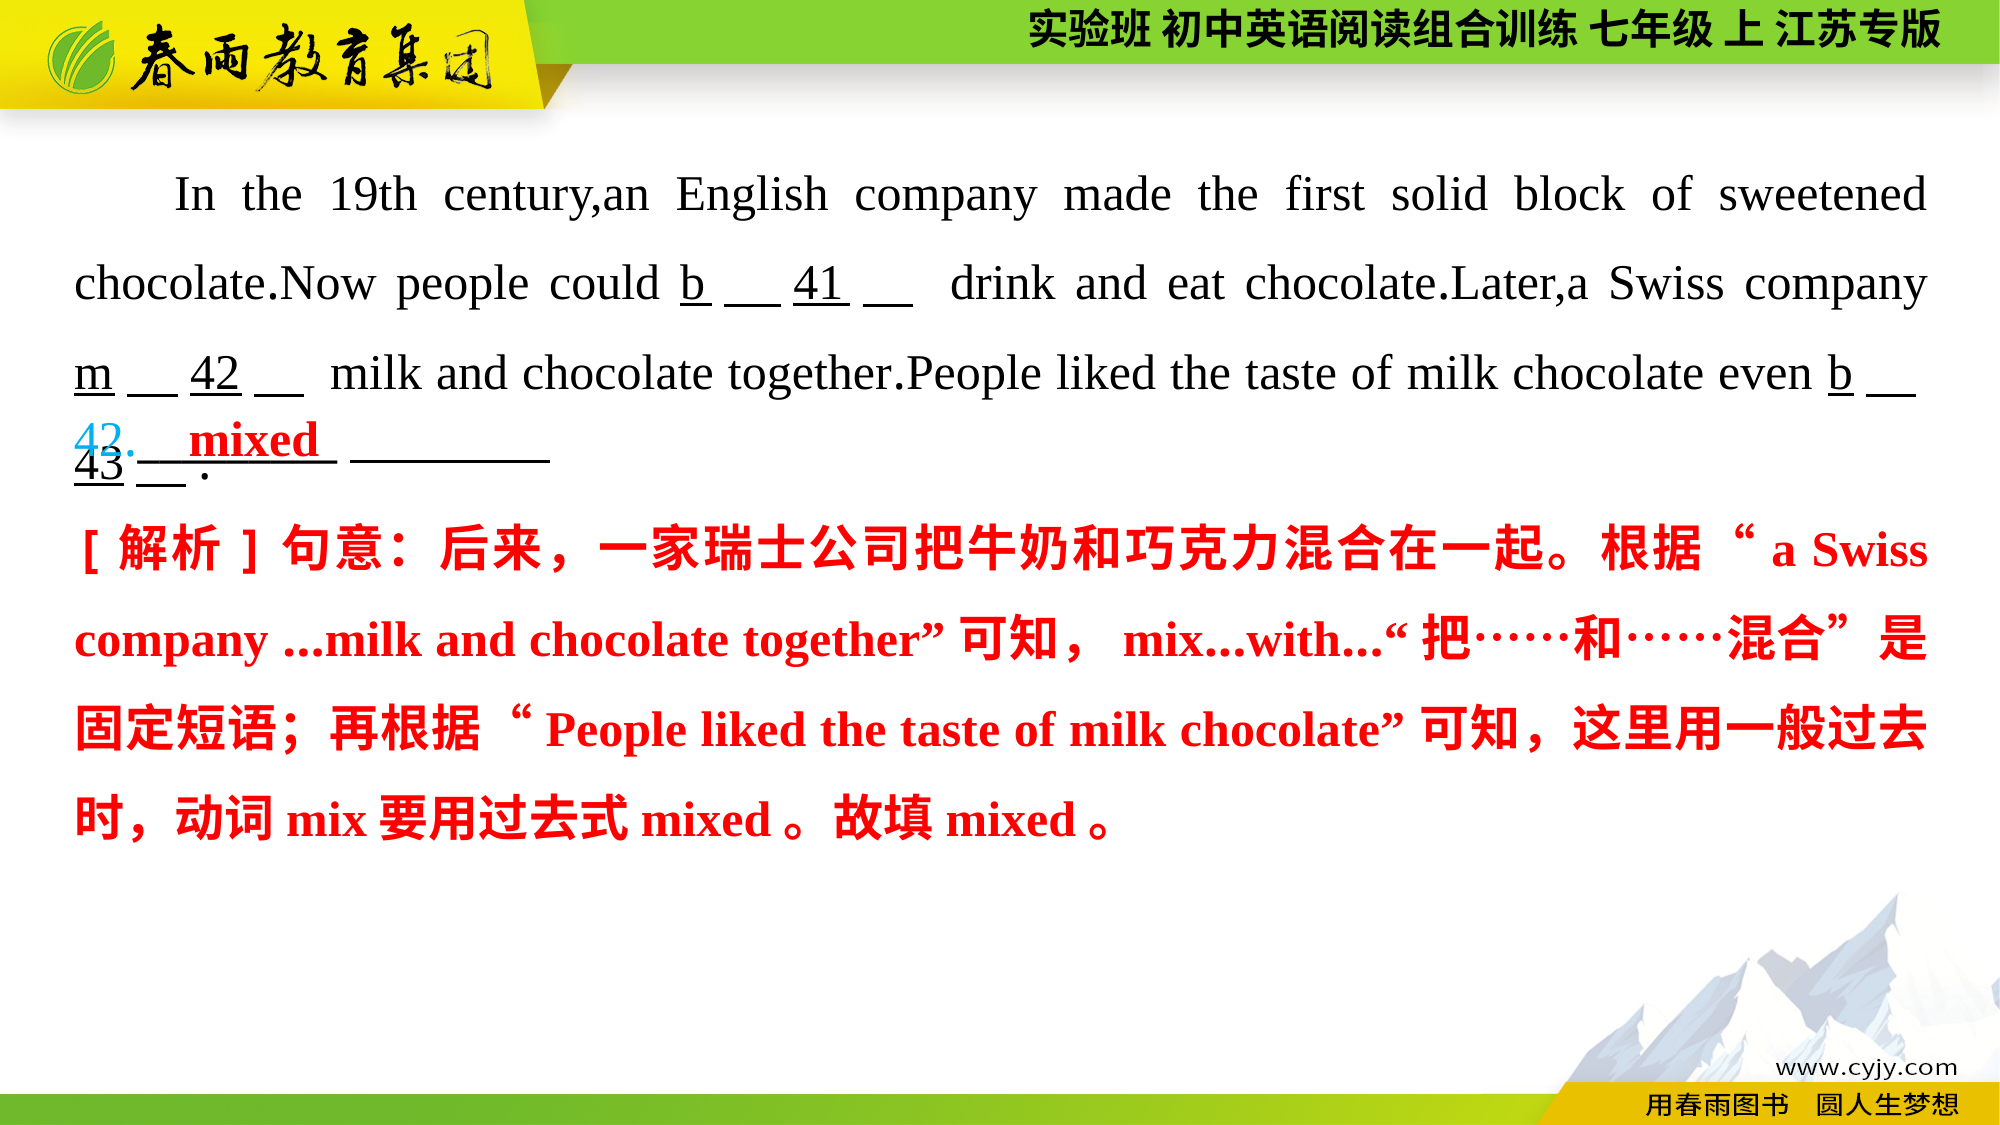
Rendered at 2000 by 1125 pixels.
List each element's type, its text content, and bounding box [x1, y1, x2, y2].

text_box 42._________ [335, 398, 1237, 474]
text_box mixed [173, 398, 335, 474]
picture [0, 0, 2000, 1125]
list In the 19th century,an English company made the first solid block of sweetened chocolate.Now people could b 41 drink and eat chocolate.Later,a Swiss company m 42 milk and chocolate together.People liked the taste of milk chocolate even b 43 . [59, 122, 1944, 399]
text_box [解析]句意：后来，一家瑞士公司把牛奶和巧克力混合在一起。根据“a Swiss company ...milk and chocolate together”可知，mix...with...“把……和……混合”是固定短语；再根据“People liked the taste of milk chocolate”可知，这里用一般过去时，动词mix要用过去式mixed。故填mixed。 [59, 479, 1944, 855]
text_box 42._________ [59, 398, 173, 474]
